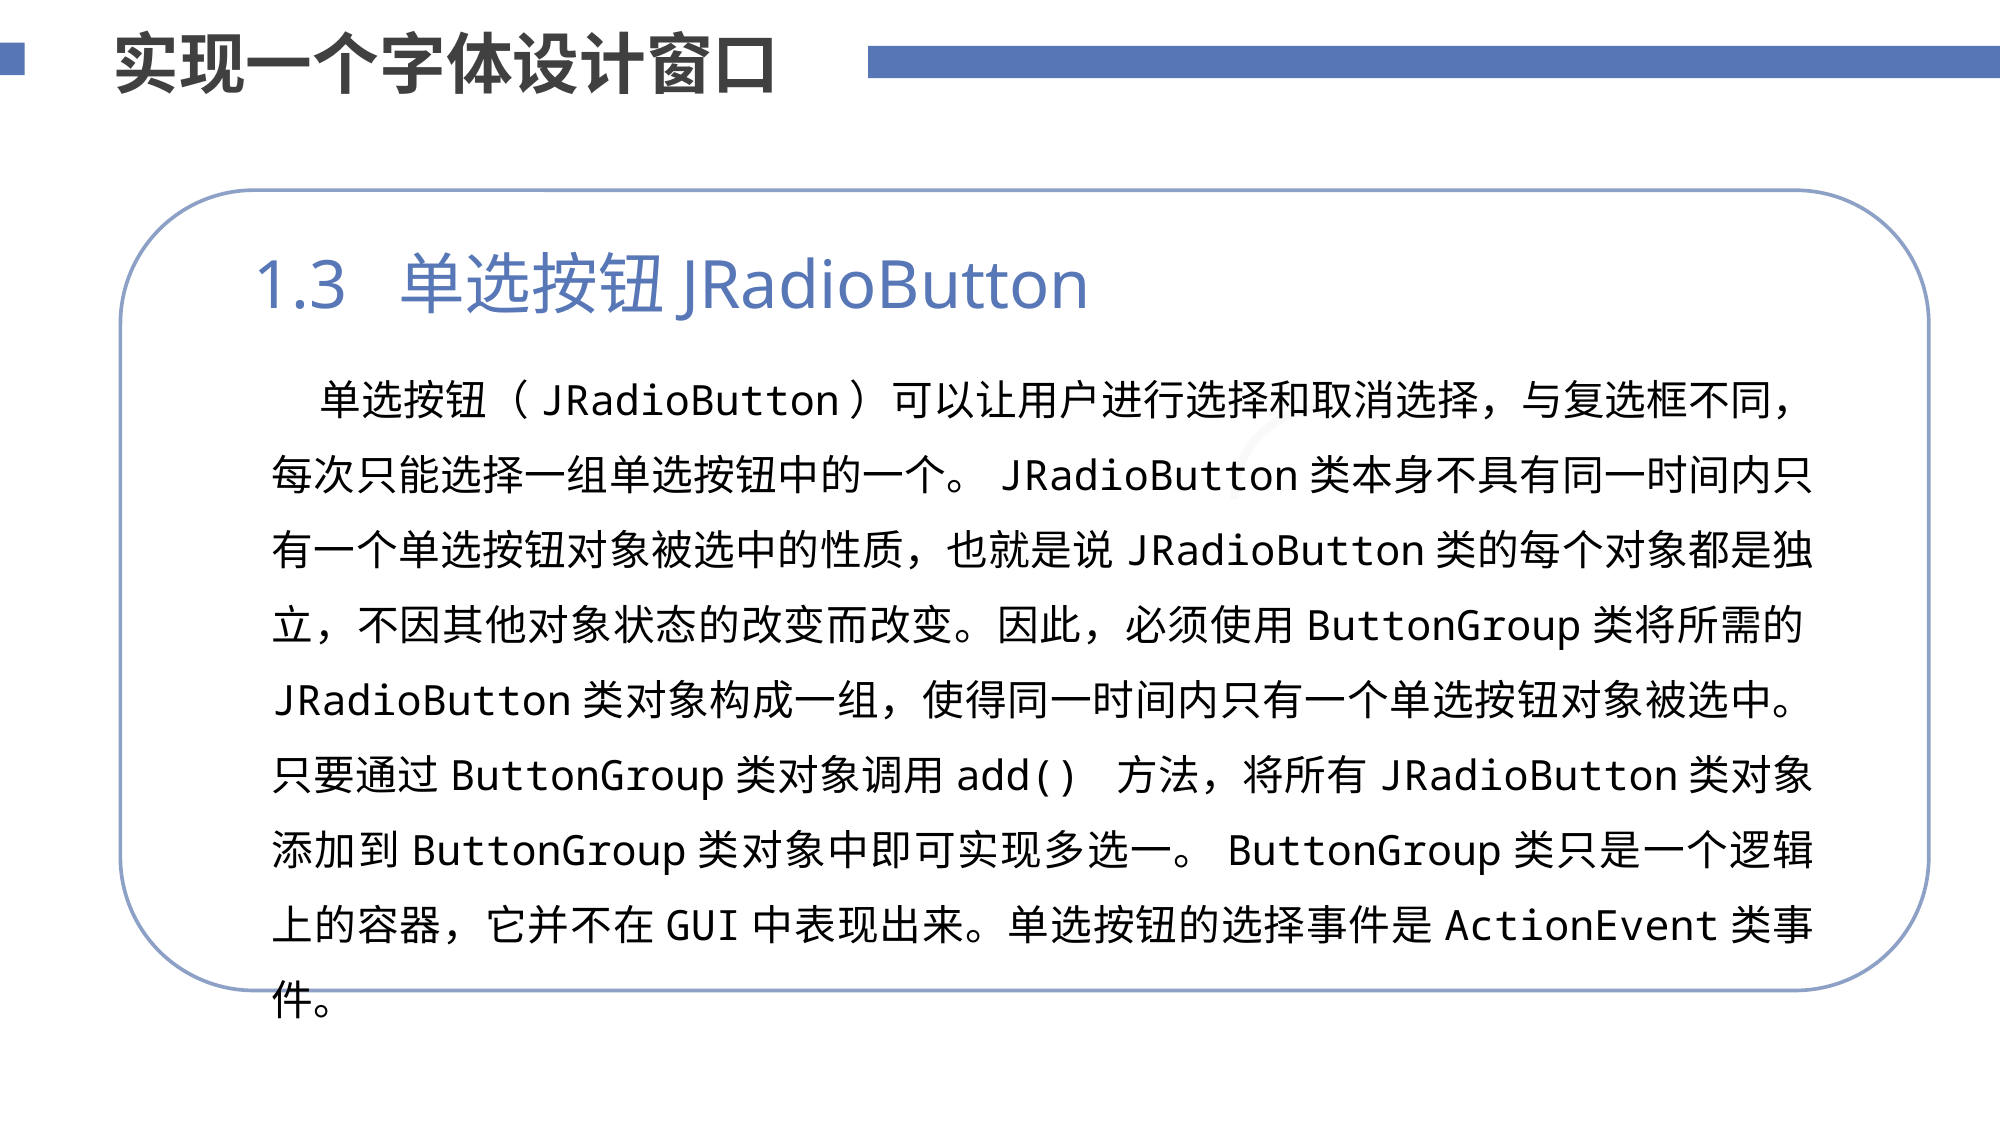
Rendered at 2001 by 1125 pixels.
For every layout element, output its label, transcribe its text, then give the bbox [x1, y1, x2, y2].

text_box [1234, 407, 1413, 587]
text_box [867, 45, 2000, 79]
text_box 1.3 单选按钮JRadioButton [238, 234, 1215, 329]
text_box 实现一个字体设计窗口 [112, 21, 781, 102]
text_box [119, 189, 1930, 992]
text_box 单选按钮（JRadioButton）可以让用户进行选择和取消选择，与复选框不同，每次只能选择一组单选按钮中的一个。JRadioButton类本身不具有同一时间内只有一个单选按钮对象被选中的性质，也就是说JRadioButton类的每个对象都是独立，不因其他对象状态的改变而改变。因此，必须使用ButtonGroup类将所需的JRadioButton类对象构成一组，使得同一时间内只有一个单选按钮对象被选中。只要通过ButtonGroup类对象调用add() 方法，将所有JRadioButton类对象添加到ButtonGroup类对象中即可实现多选一。ButtonGroup类只是一个逻辑上的容器，它并不在GUI中表现出来。单选按钮的选择事件是ActionEvent类事件。 [256, 341, 1830, 1032]
text_box [0, 41, 26, 76]
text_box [1451, 385, 1494, 447]
